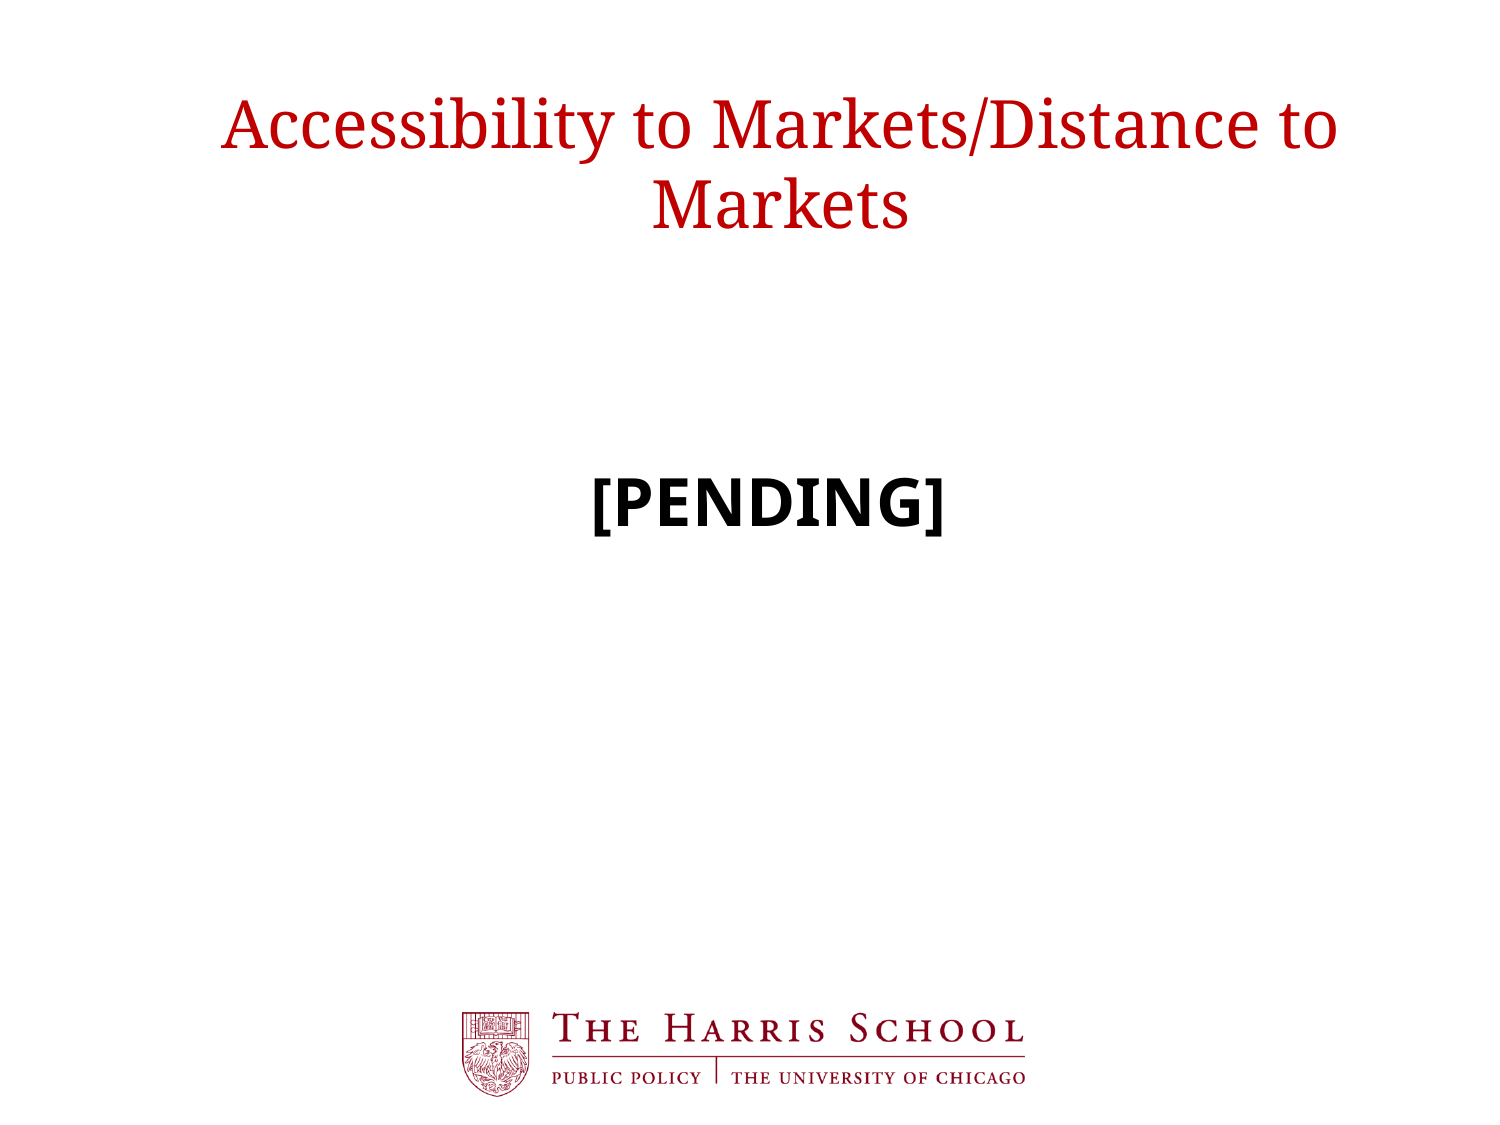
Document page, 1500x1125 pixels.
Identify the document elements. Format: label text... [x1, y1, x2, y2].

text_box [PENDING] [137, 212, 1400, 707]
text_box Accessibility to Markets/Distance to Markets [112, 74, 1450, 250]
picture [462, 1012, 1026, 1097]
